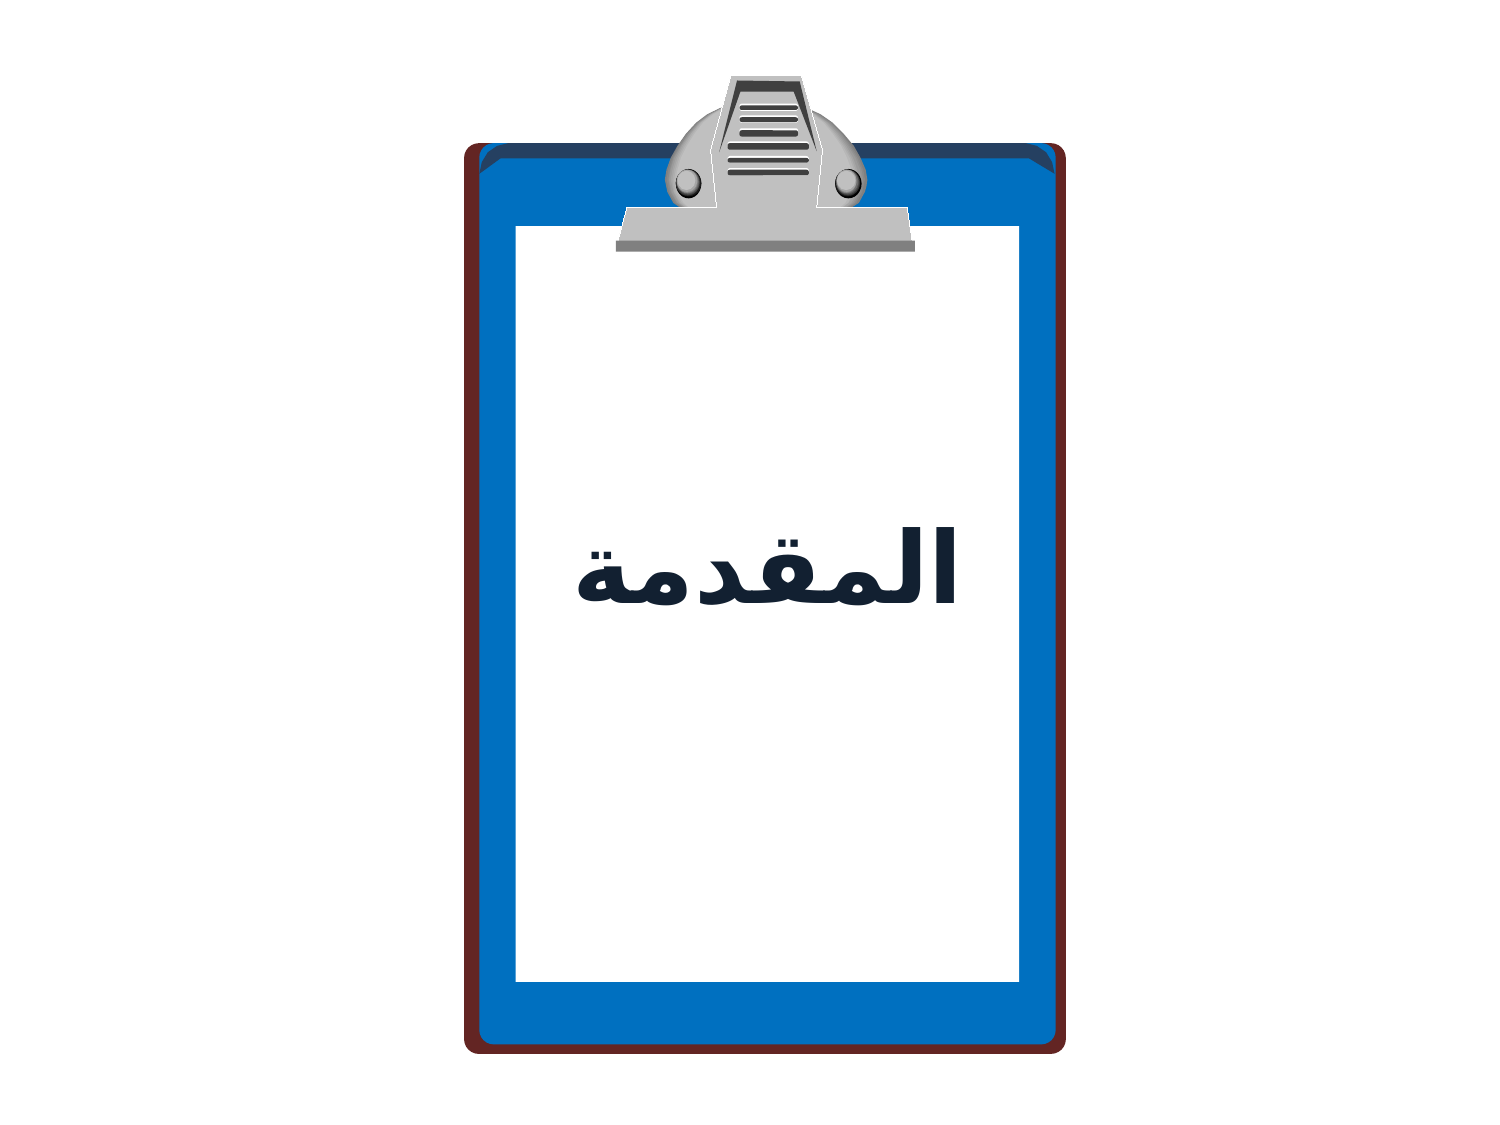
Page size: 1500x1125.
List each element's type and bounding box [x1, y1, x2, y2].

text_box [463, 74, 1067, 1056]
